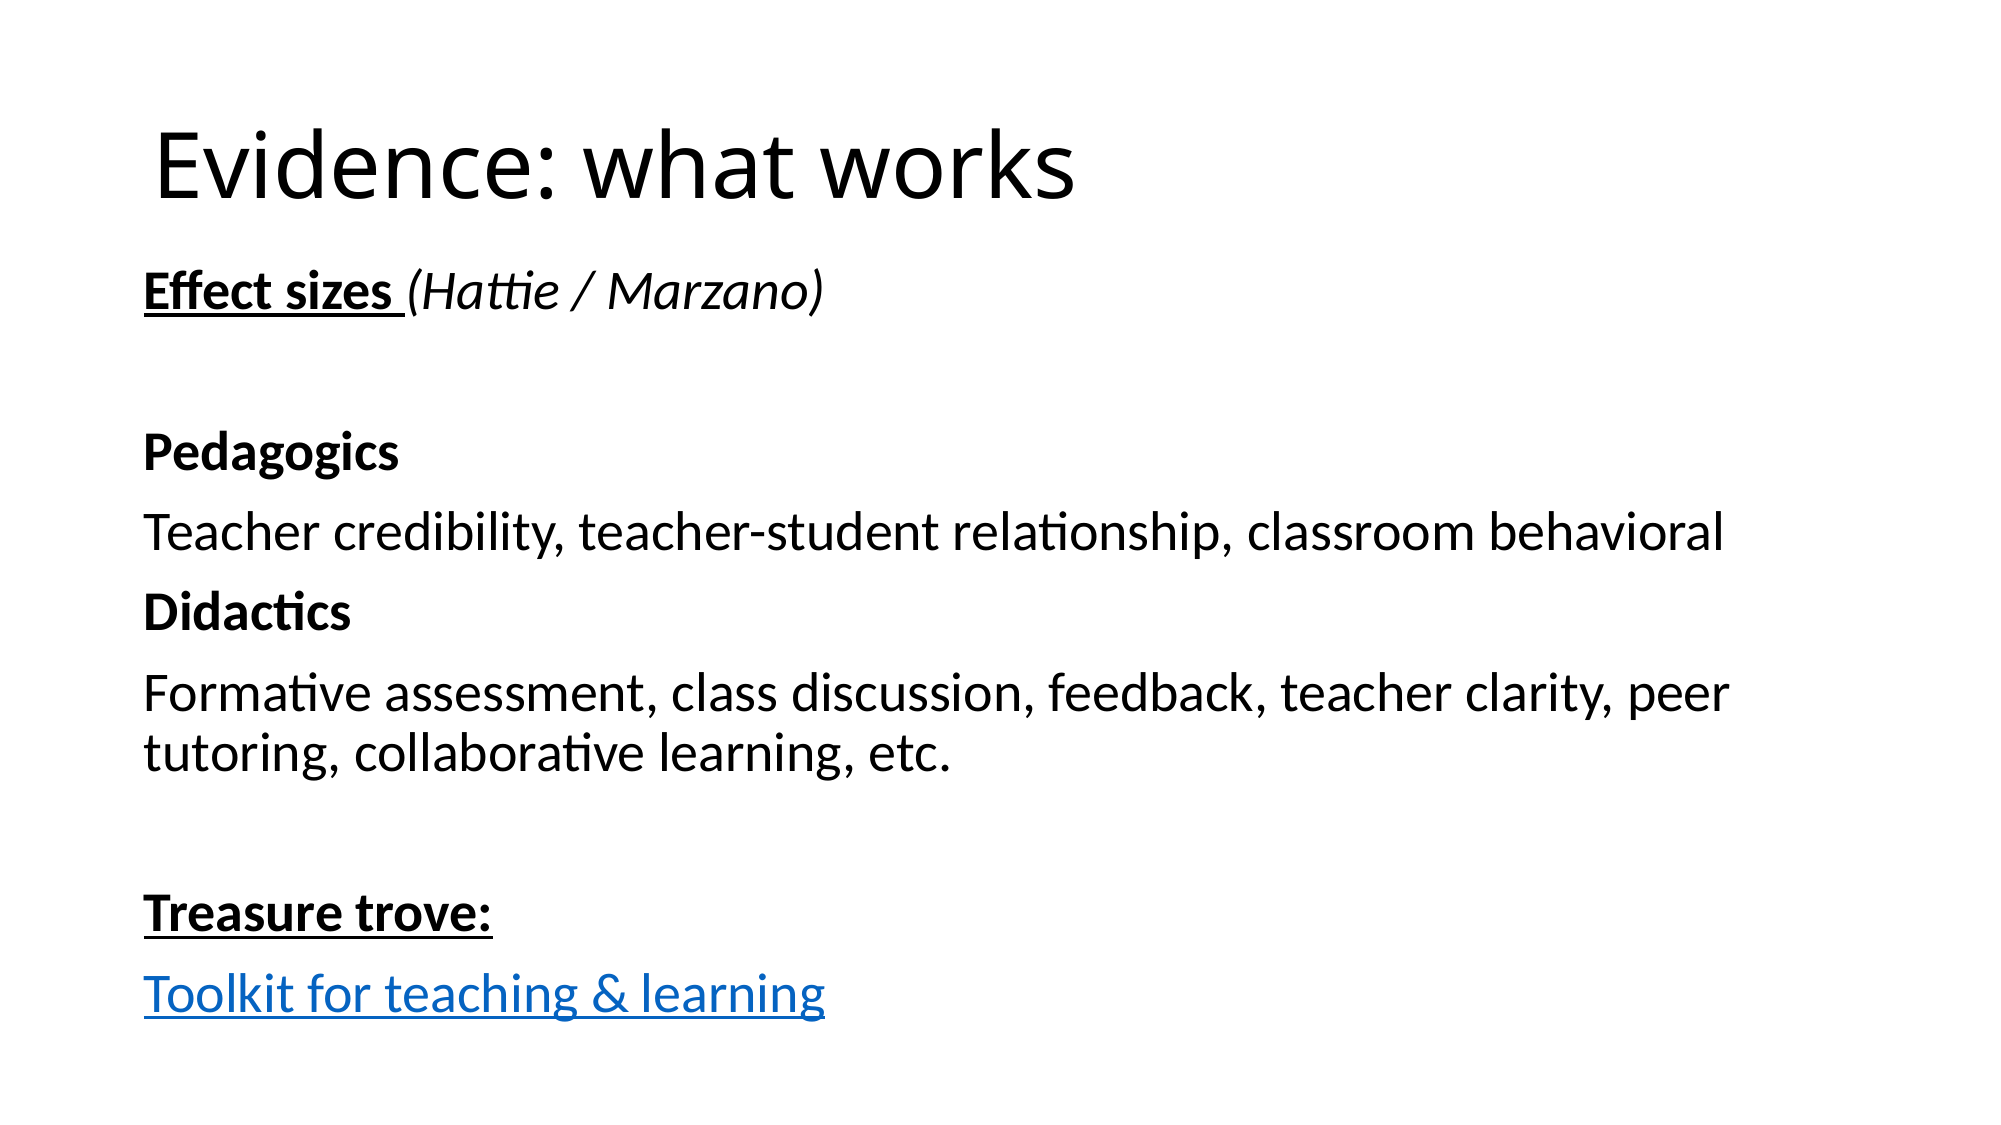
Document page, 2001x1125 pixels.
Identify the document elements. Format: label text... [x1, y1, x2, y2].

list Effect sizes (Hattie / Marzano) Pedagogics Teacher credibility, teacher-student relationship, classroom behavioral Didactics Formative assessment, class discussion, feedback, teacher clarity, peer tutoring, collaborative learning, etc. Treasure trove: Toolkit for teaching & learning [128, 254, 1871, 1038]
title Evidence: what works [137, 59, 1863, 254]
